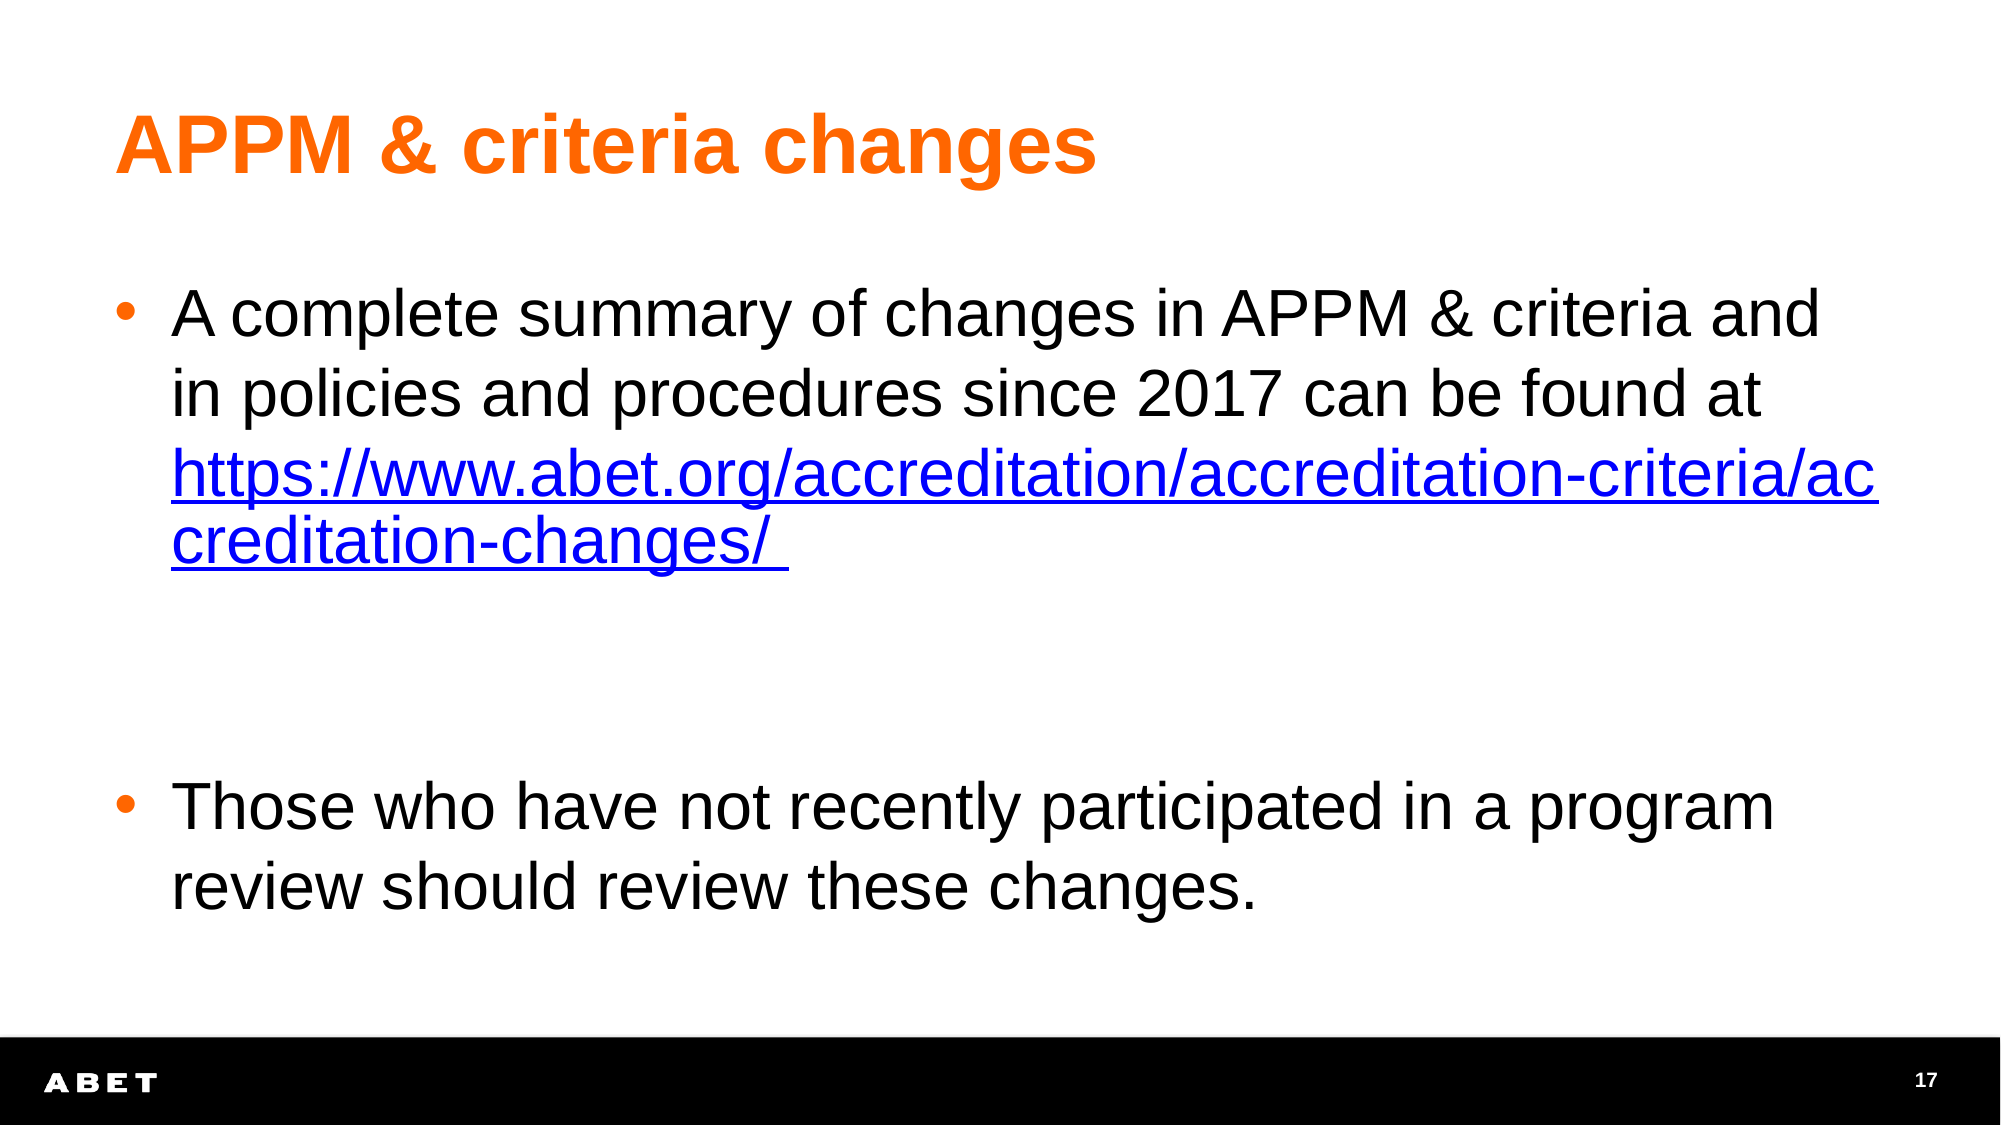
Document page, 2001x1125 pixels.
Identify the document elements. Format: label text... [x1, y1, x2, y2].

list A complete summary of changes in APPM & criteria and in policies and procedures since 2017 can be found at https://www.abet.org/accreditation/accreditation-criteria/accreditation-changes/ Those who have not recently participated in a program review should review these changes. [99, 262, 1900, 975]
title APPM & criteria changes [99, 82, 1900, 213]
picture [16, 1052, 184, 1113]
